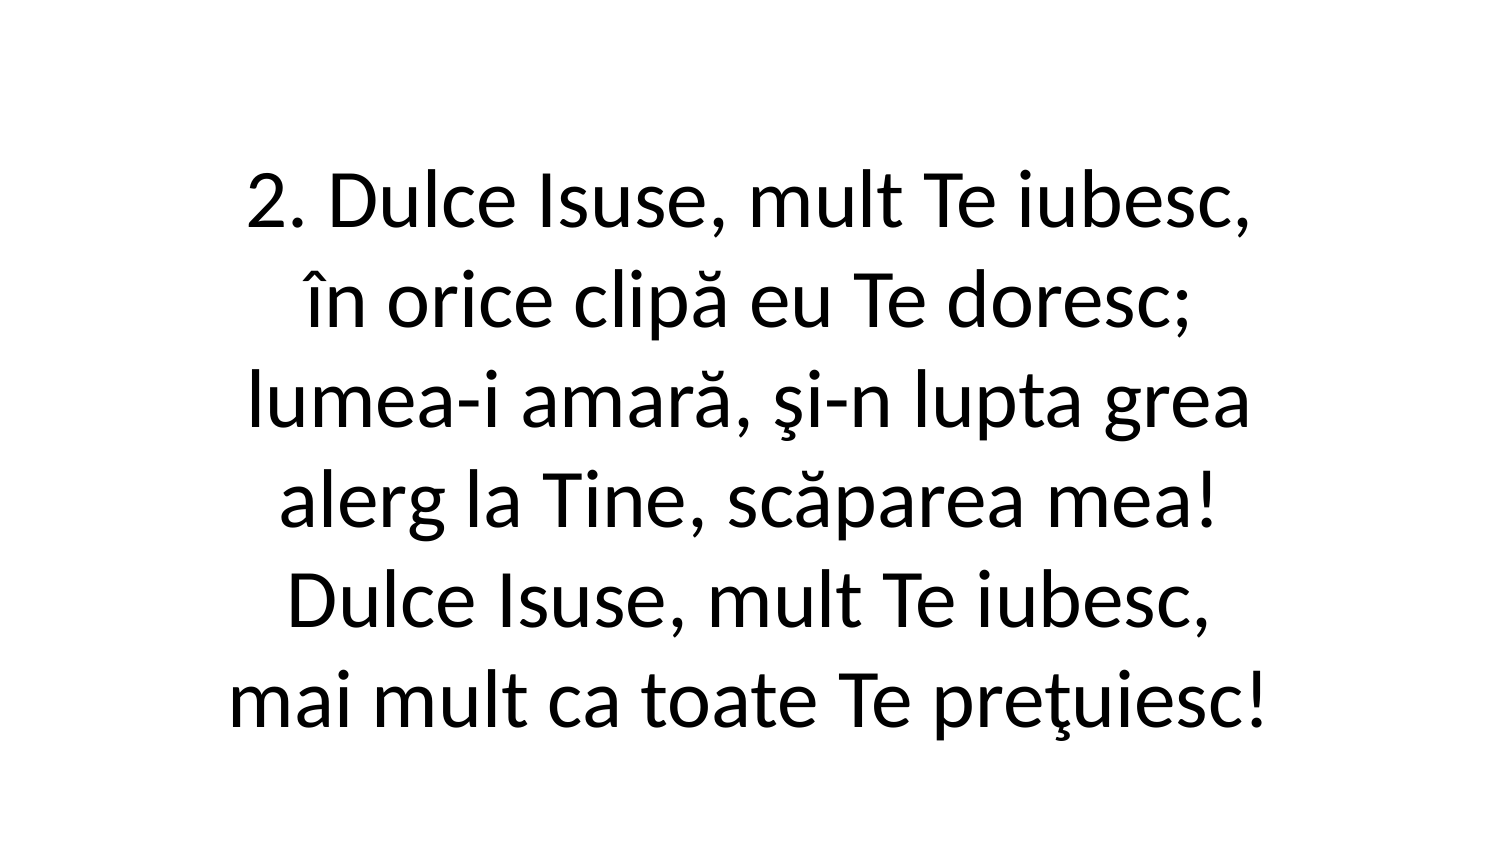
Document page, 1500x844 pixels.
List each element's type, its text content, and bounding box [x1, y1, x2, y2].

text_box 2. Dulce Isuse, mult Te iubesc, în orice clipă eu Te doresc; lumea-i amară, şi-n lupta grea alerg la Tine, scăparea mea! Dulce Isuse, mult Te iubesc, mai mult ca toate Te preţuiesc! [213, 92, 1287, 752]
